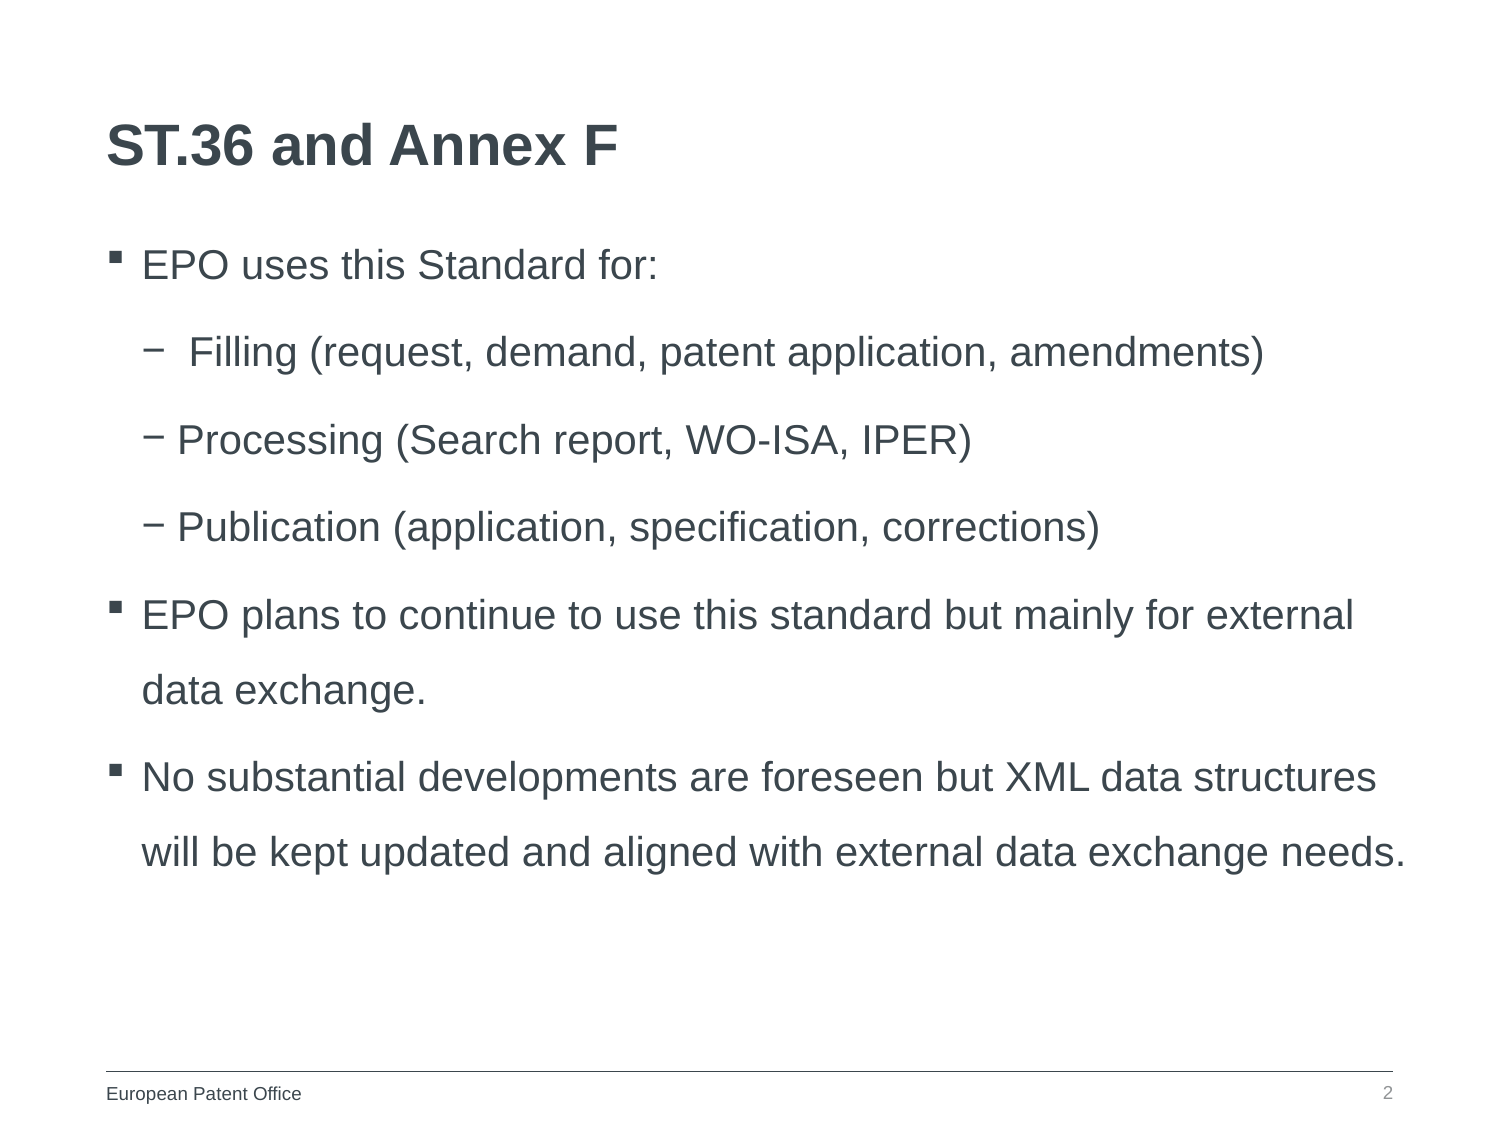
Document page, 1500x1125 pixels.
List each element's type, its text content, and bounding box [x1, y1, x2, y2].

list EPO uses this Standard for: Filling (request, demand, patent application, amendments) Processing (Search report, WO-ISA, IPER) Publication (application, specification, corrections) EPO plans to continue to use this standard but mainly for external data exchange. No substantial developments are foreseen but XML data structures will be kept updated and aligned with external data exchange needs. [106, 212, 1412, 994]
slide_number 2 [1098, 1080, 1394, 1116]
list ST.36 and Annex F [106, 88, 1394, 178]
